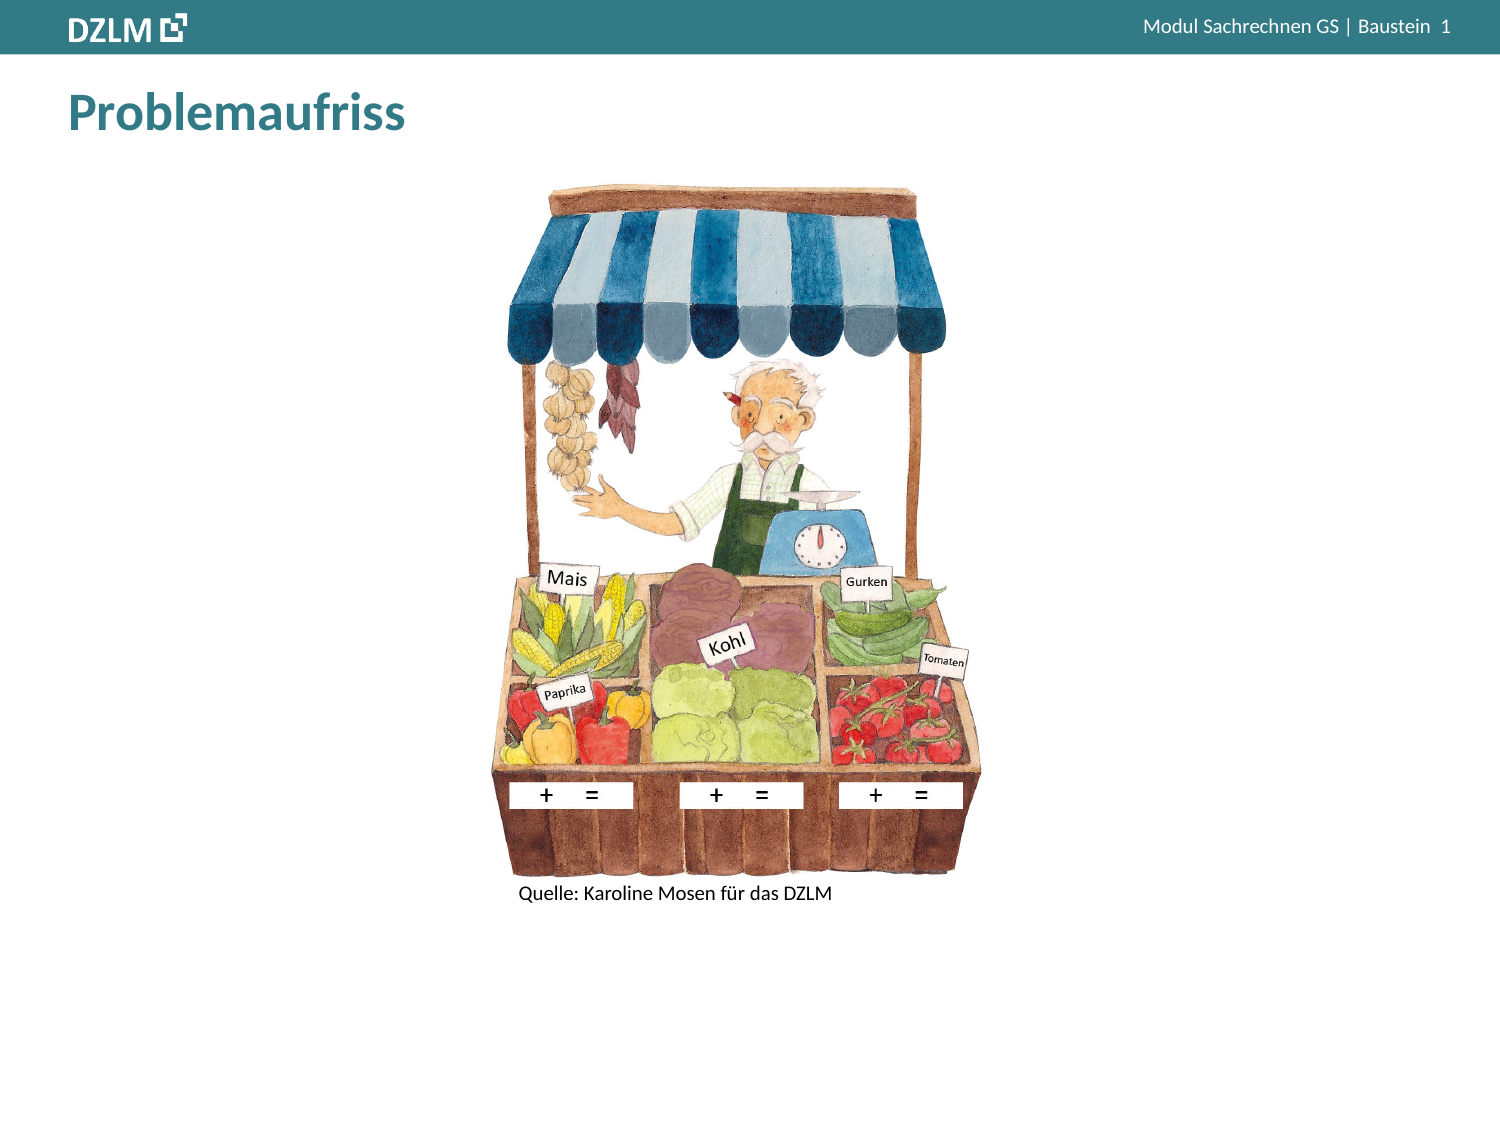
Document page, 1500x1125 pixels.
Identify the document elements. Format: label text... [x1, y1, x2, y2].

title Problemaufriss [53, 68, 1436, 149]
picture [466, 172, 999, 888]
text_box Quelle: Karoline Mosen für das DZLM [504, 896, 848, 913]
